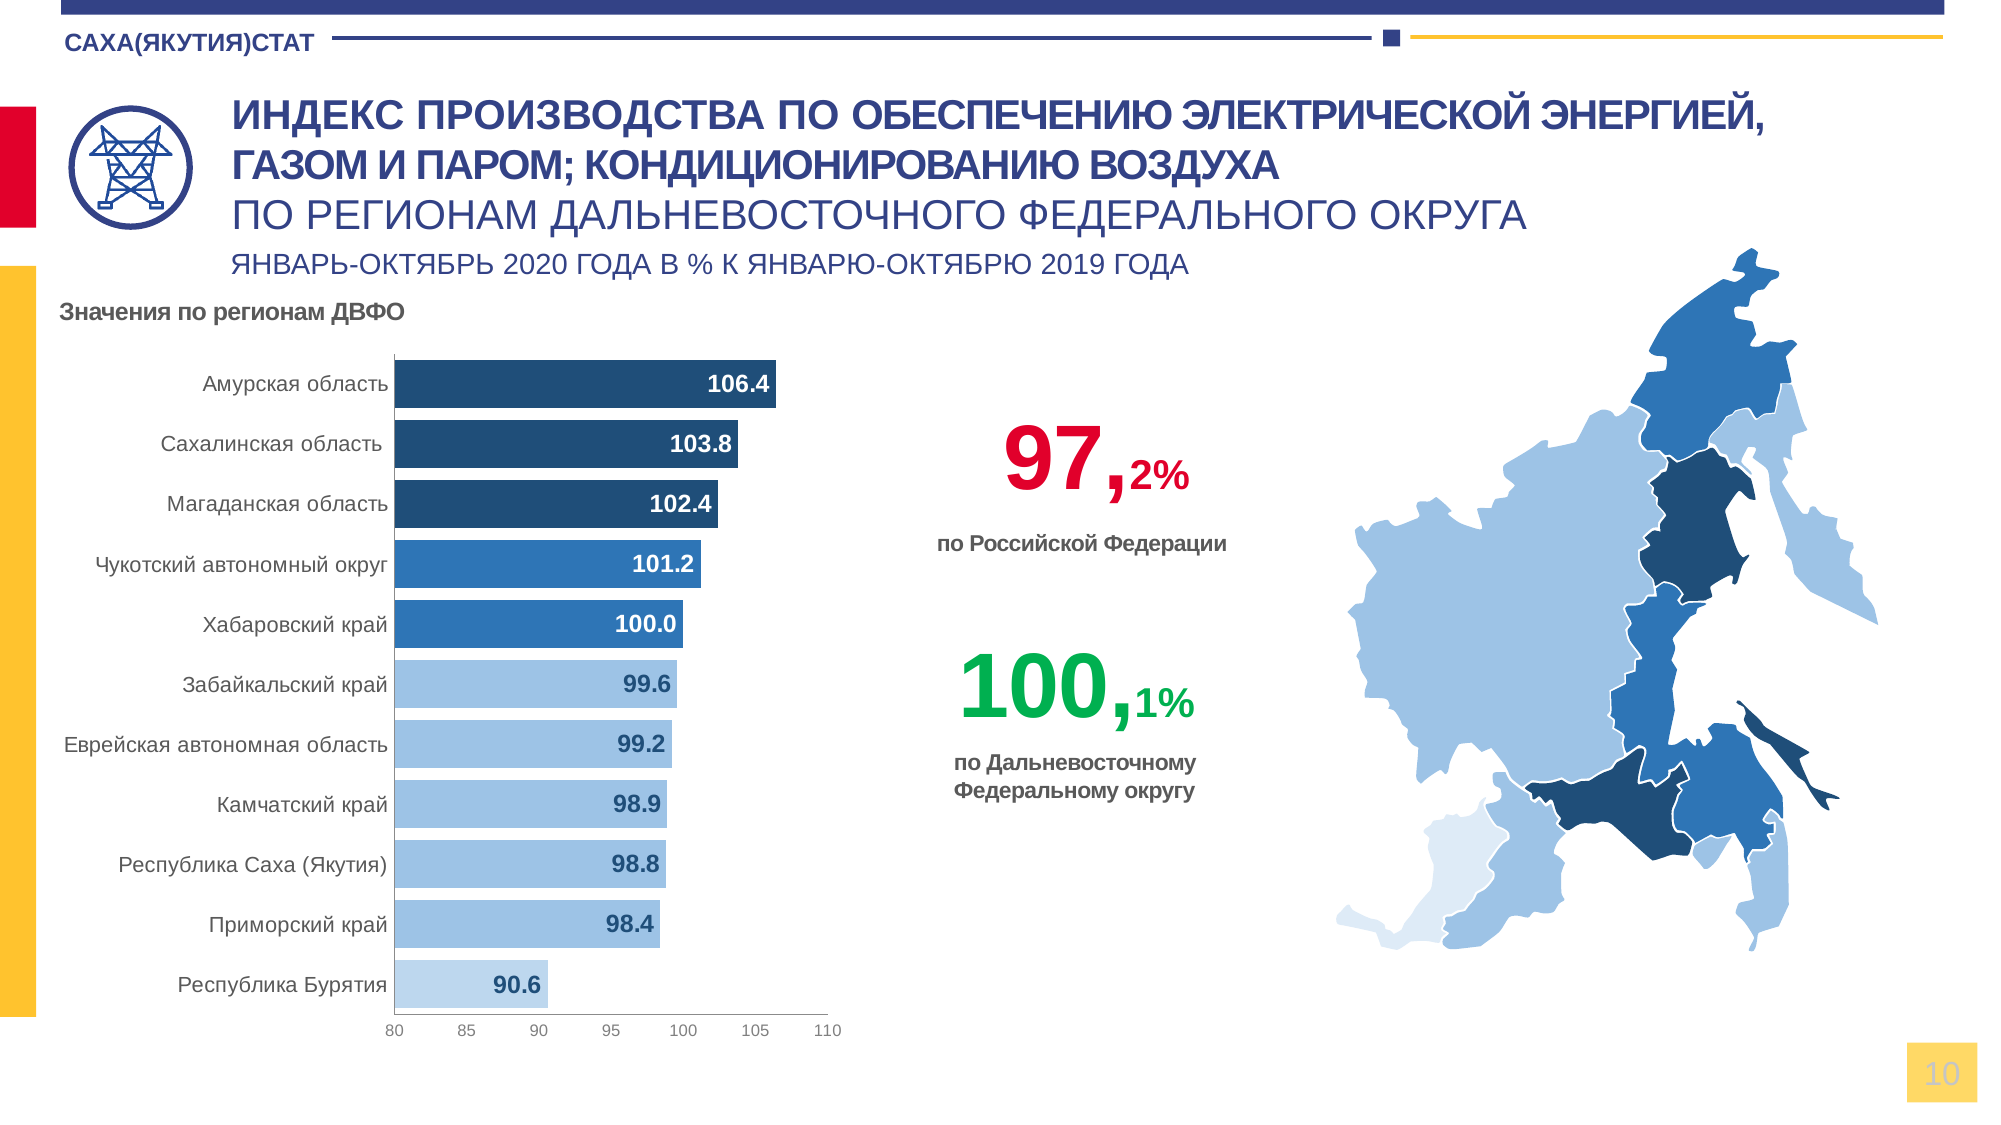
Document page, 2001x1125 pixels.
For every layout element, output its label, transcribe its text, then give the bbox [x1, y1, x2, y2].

text_box Значения по регионам ДВФО [44, 287, 760, 332]
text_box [1335, 247, 1879, 952]
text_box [236, 29, 1943, 116]
list ИНДЕКС ПРОИЗВОДСТВА ПО ОБЕСПЕЧЕНИЮ ЭЛЕКТРИЧЕСКОЙ ЭНЕРГИЕЙ, ГАЗОМ И ПАРОМ; КОНДИЦИОНИРОВАНИЮ ВОЗДУХА ПО РЕГИОНАМ ДАЛЬНЕВОСТОЧНОГО ФЕДЕРАЛЬНОГО ОКРУГА [216, 80, 1949, 257]
text_box 97,2% [988, 390, 1209, 515]
text_box по Дальневосточному Федеральному округу [939, 740, 1265, 811]
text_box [71, 108, 190, 227]
text_box ЯНВАРЬ-ОКТЯБРЬ 2020 ГОДА В % К ЯНВАРЮ-ОКТЯБРЮ 2019 ГОДА [215, 238, 1320, 284]
text_box САХА(ЯКУТИЯ)СТАТ [47, 17, 332, 65]
chart [27, 332, 856, 1095]
text_box 100,1% [943, 618, 1234, 740]
slide_number 10 [1907, 1042, 1978, 1103]
text_box по Российской Федерации [922, 520, 1248, 563]
